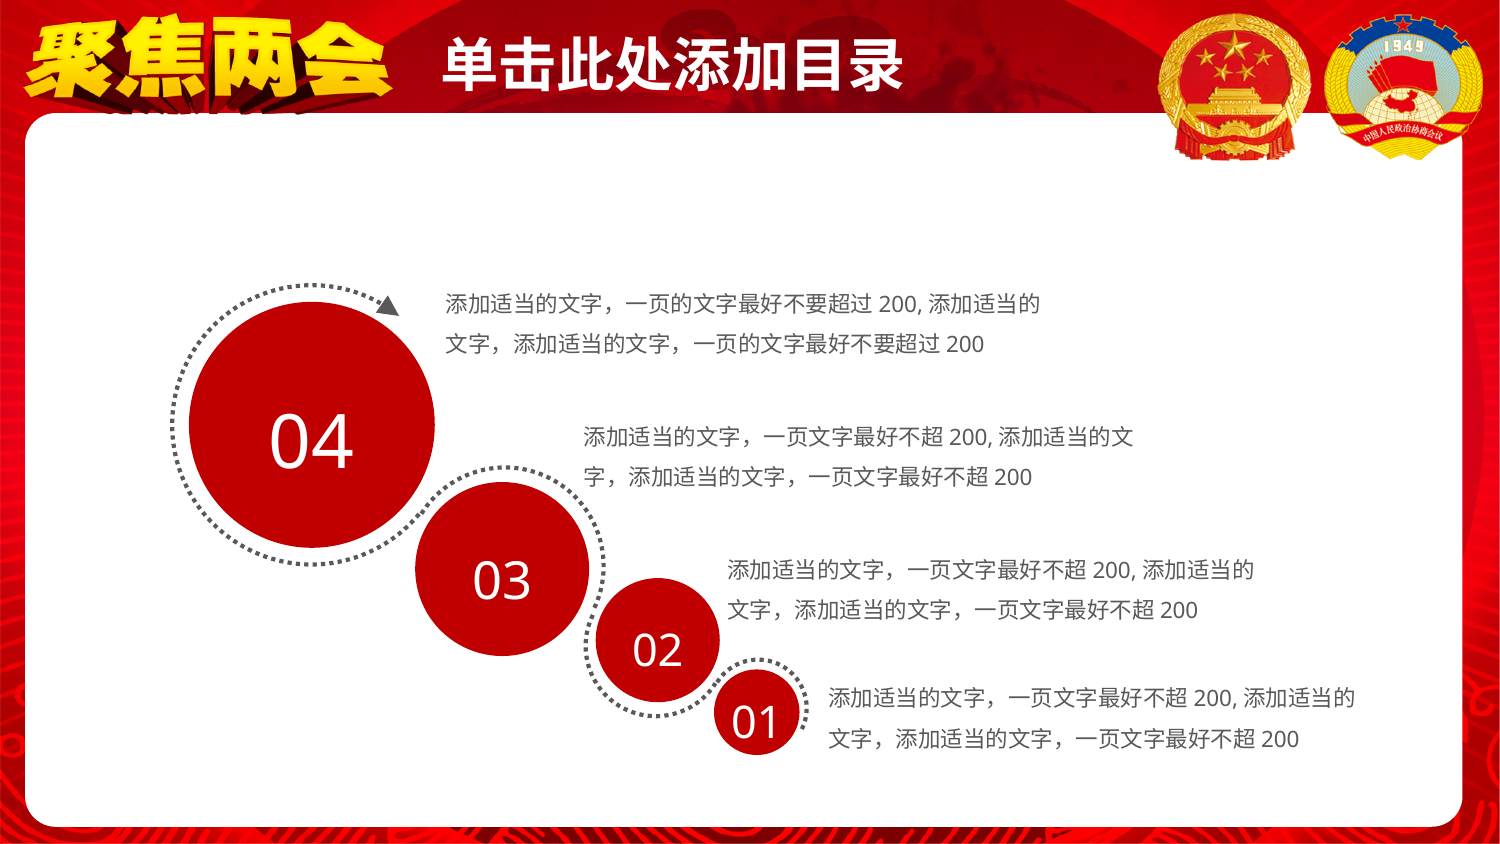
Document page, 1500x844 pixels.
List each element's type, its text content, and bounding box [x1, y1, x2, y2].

picture [0, 0, 1500, 844]
text_box 添加适当的文字，一页的文字最好不要超过200,添加适当的文字，添加适当的文字，一页的文字最好不要超过200 [435, 271, 1056, 363]
text_box 01 [713, 712, 800, 756]
text_box 添加适当的文字，一页文字最好不超200,添加适当的文字，添加适当的文字，一页文字最好不超200 [818, 665, 1387, 757]
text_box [172, 284, 819, 712]
text_box 添加适当的文字，一页文字最好不超200,添加适当的文字，添加适当的文字，一页文字最好不超200 [819, 537, 1281, 629]
text_box 添加适当的文字，一页文字最好不超200,添加适当的文字，添加适当的文字，一页文字最好不超200 [819, 404, 1173, 496]
